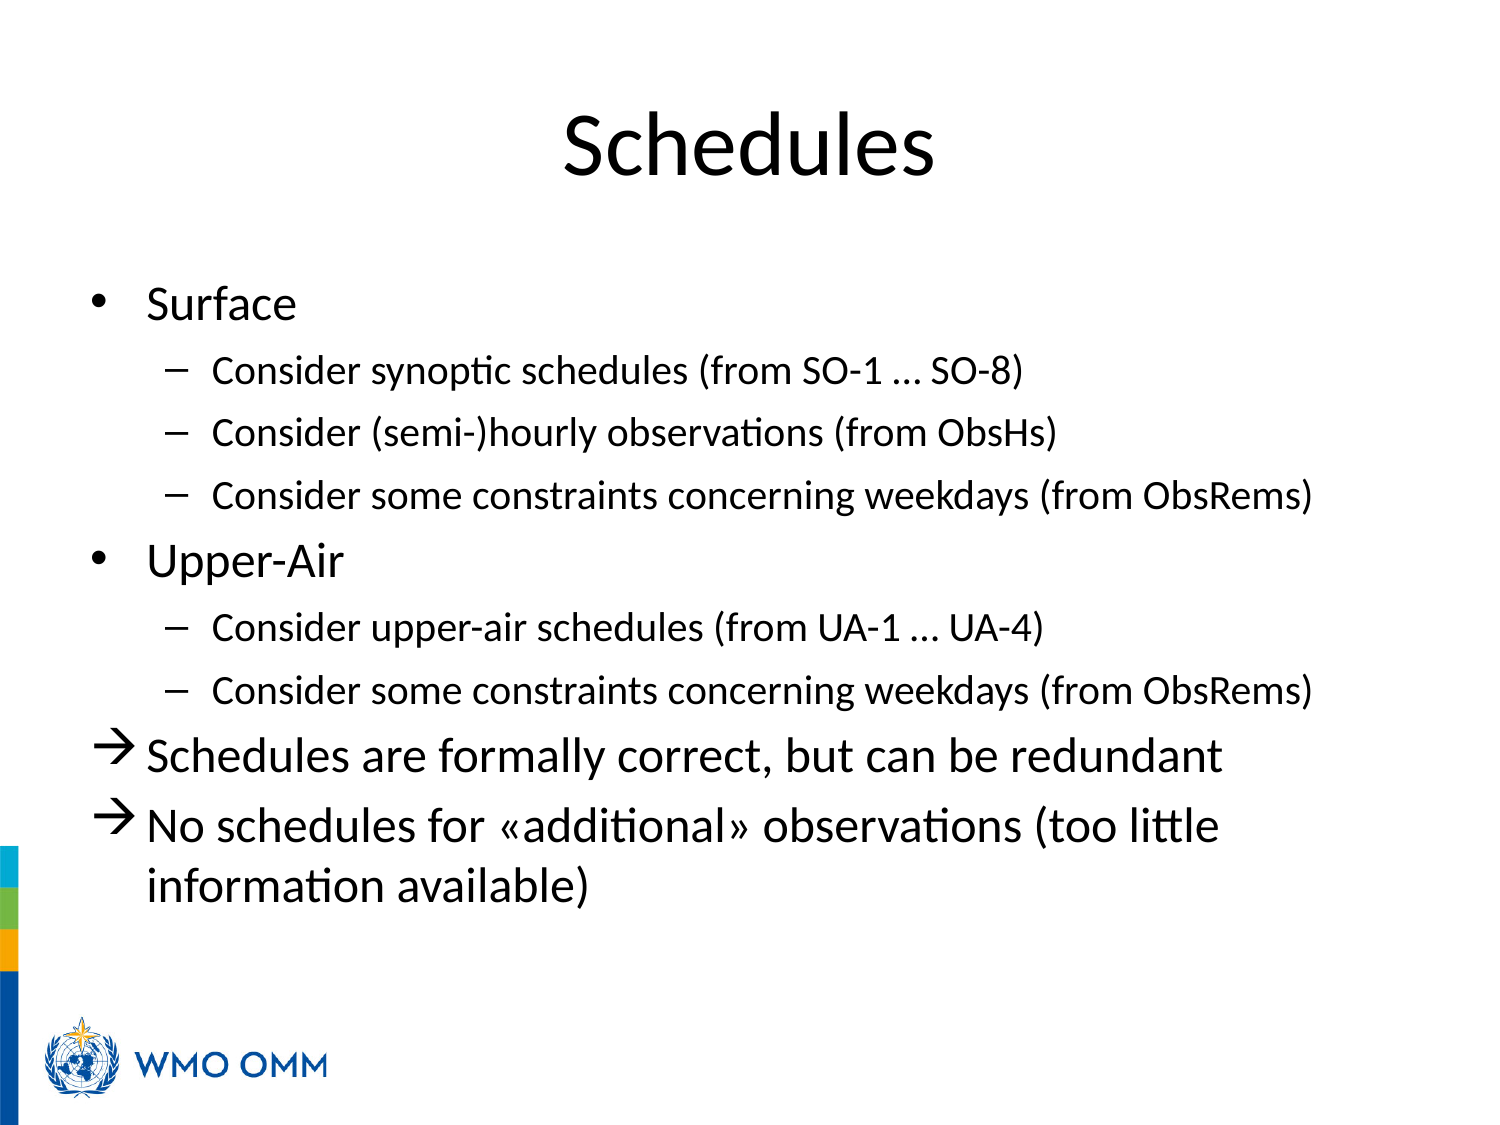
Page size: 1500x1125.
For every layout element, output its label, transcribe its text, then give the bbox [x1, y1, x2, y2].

picture [0, 845, 327, 1125]
title Schedules [75, 45, 1425, 233]
list Surface Consider synoptic schedules (from SO-1 … SO-8) Consider (semi-)hourly observations (from ObsHs) Consider some constraints concerning weekdays (from ObsRems) Upper-Air Consider upper-air schedules (from UA-1 … UA-4) Consider some constraints concerning weekdays (from ObsRems) Schedules are formally correct, but can be redundant No schedules for «additional» observations (too little information available) [75, 262, 1425, 1005]
